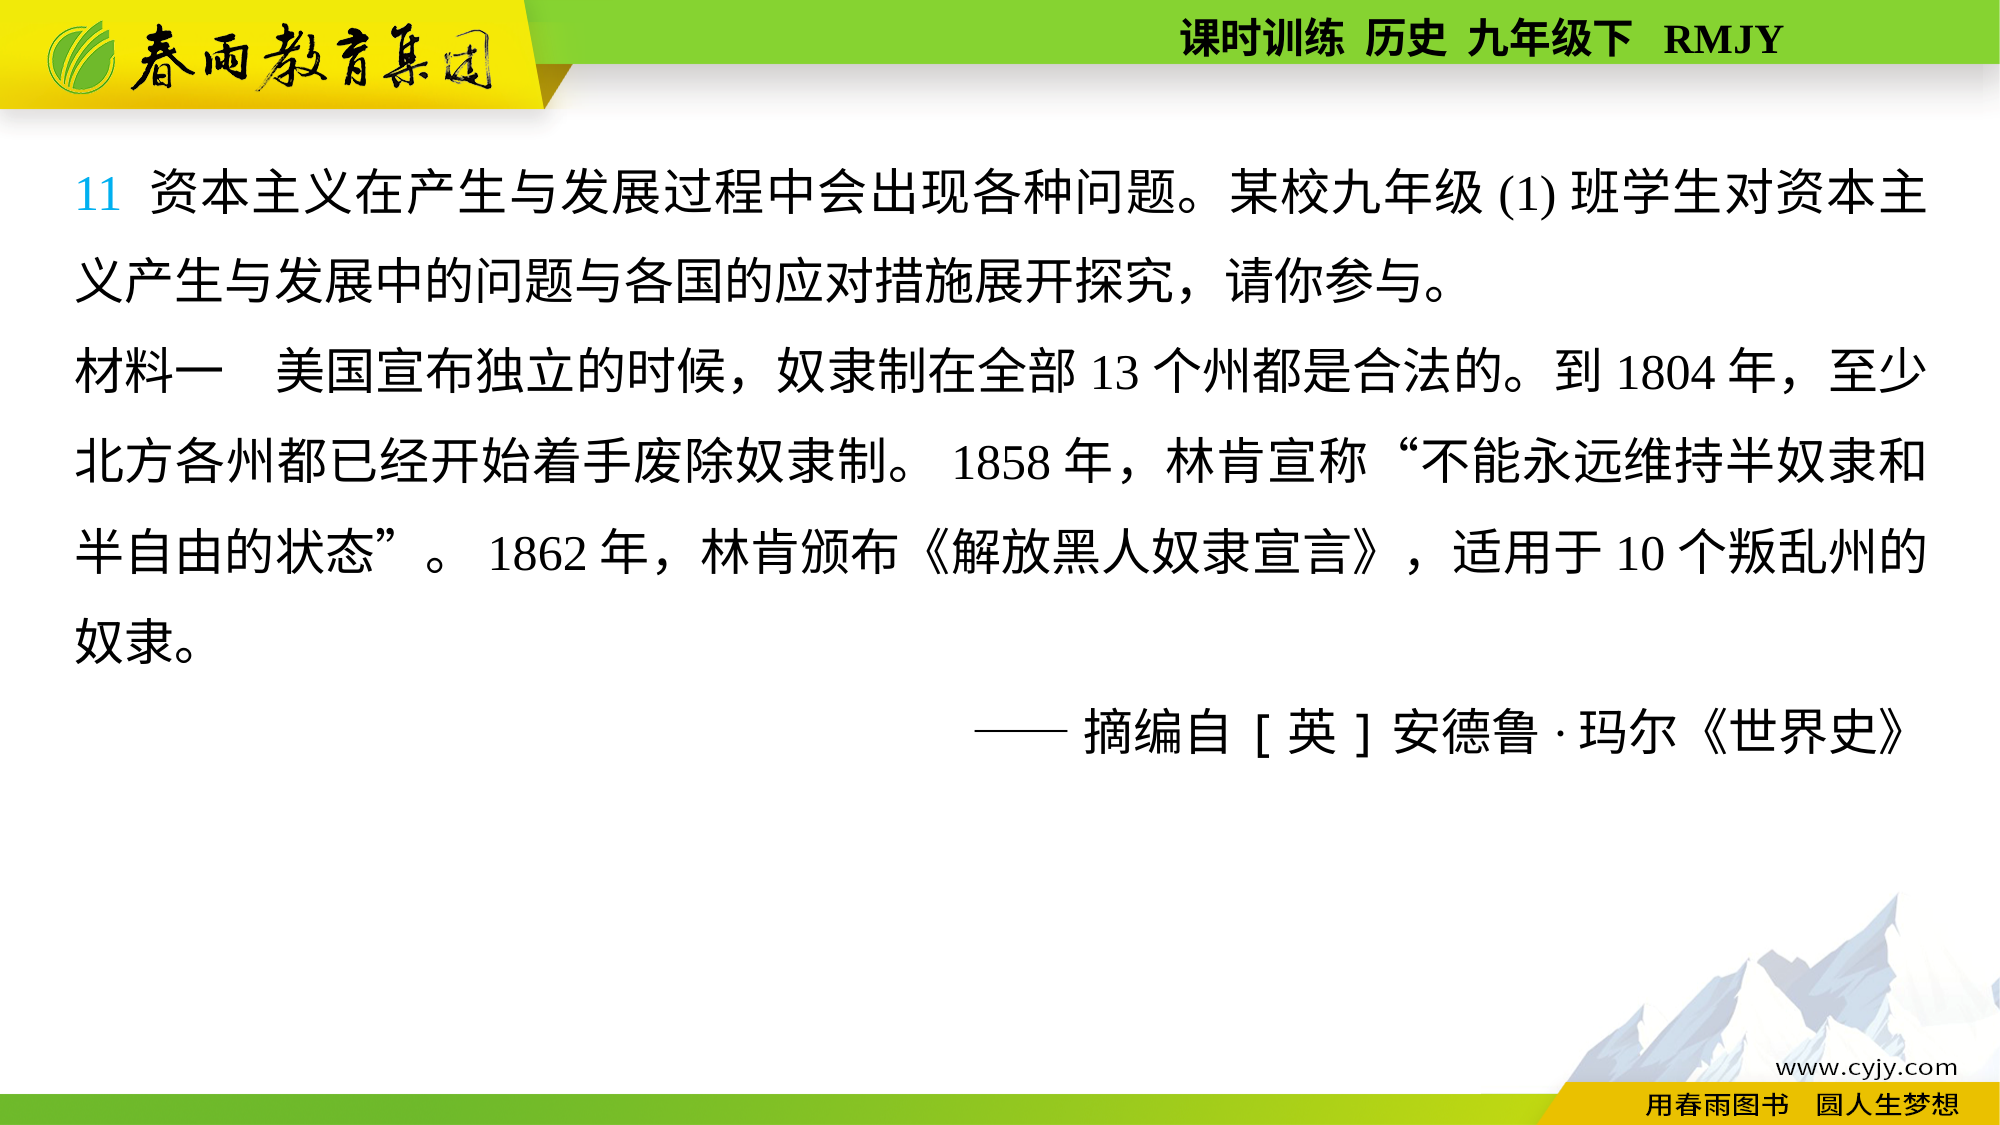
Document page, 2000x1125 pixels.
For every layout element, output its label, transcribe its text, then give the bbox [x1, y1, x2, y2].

list 11 资本主义在产生与发展过程中会出现各种问题。某校九年级(1)班学生对资本主义产生与发展中的问题与各国的应对措施展开探究，请你参与。 材料一 美国宣布独立的时候，奴隶制在全部13个州都是合法的。到1804年，至少北方各州都已经开始着手废除奴隶制。1858年，林肯宣称“不能永远维持半奴隶和半自由的状态”。1862年，林肯颁布《解放黑人奴隶宣言》，适用于10个叛乱州的奴隶。 ——摘编自[英]安德鲁·玛尔《世界史》 [59, 122, 1944, 683]
picture [0, 0, 2000, 1125]
